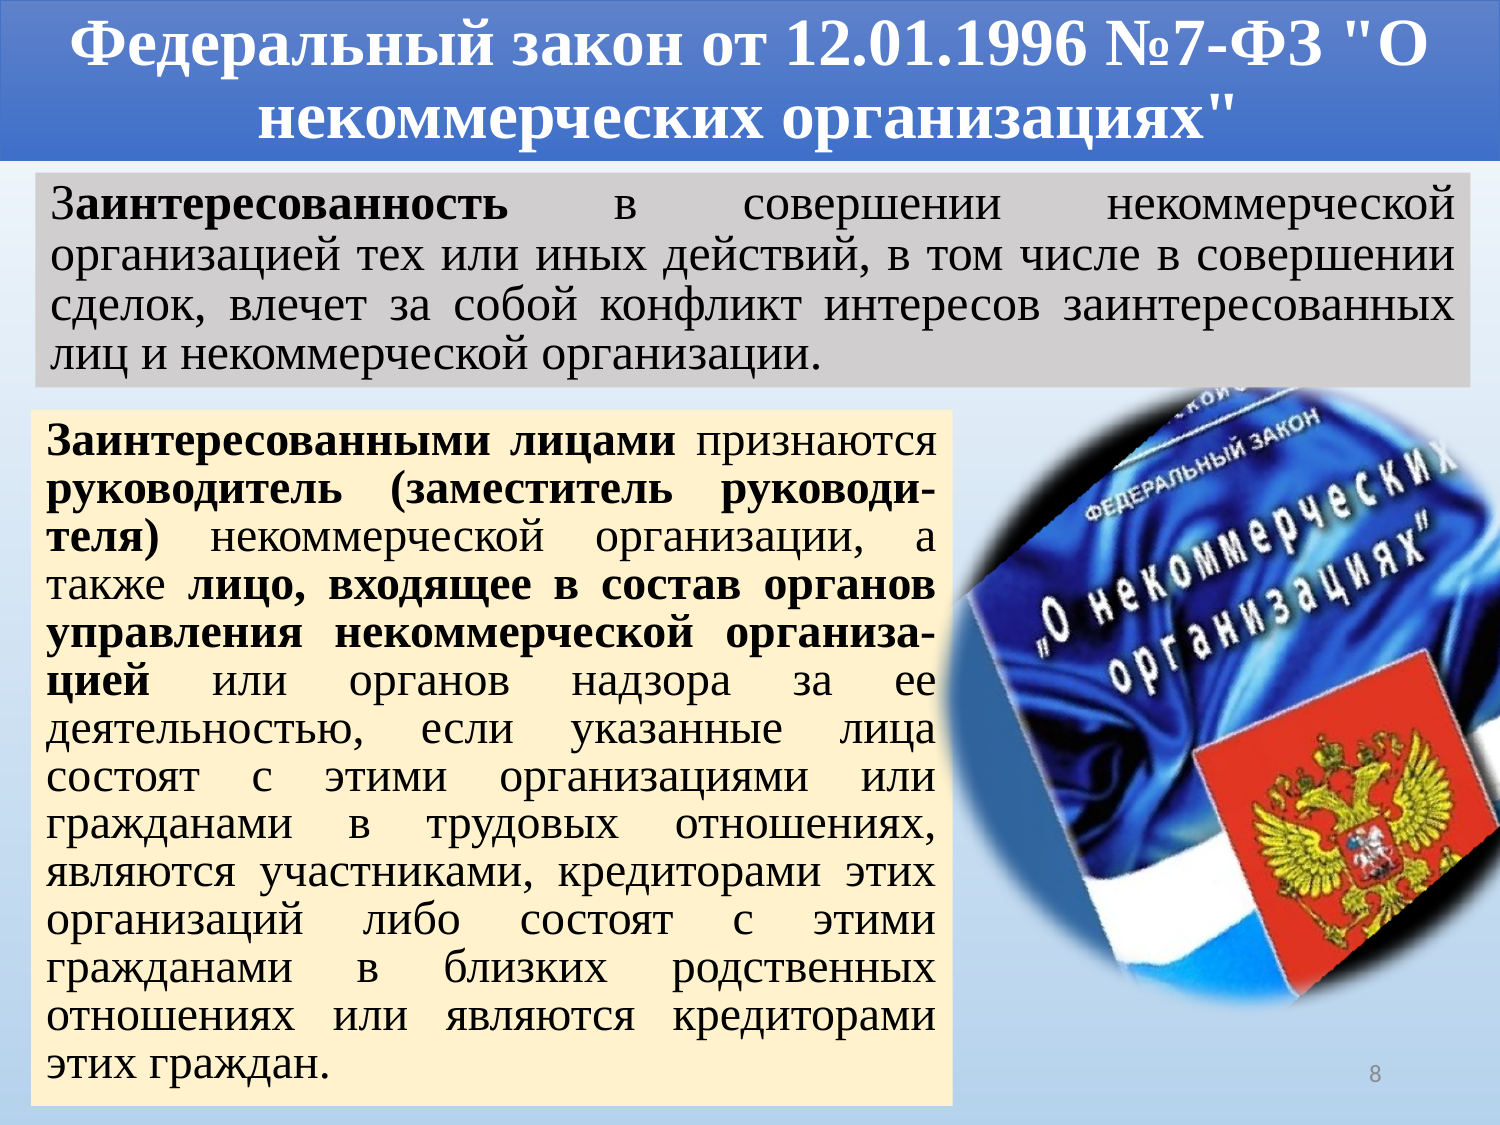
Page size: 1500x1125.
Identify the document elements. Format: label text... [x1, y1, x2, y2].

text_box Заинтересованность в совершении некоммерческой организацией тех или иных действий, в том числе в совершении сделок, влечет за собой конфликт интересов заинтересованных лиц и некоммерческой организации. [35, 172, 1471, 388]
list Заинтересованными лицами признаются руководитель (заместитель руководи-теля) некоммерческой организации, а также лицо, входящее в состав органов управления некоммерческой организа-цией или органов надзора за ее деятельностью, если указанные лица состоят с этими организациями или гражданами в трудовых отношениях, являются участниками, кредиторами этих организаций либо состоят с этими гражданами в близких родственных отношениях или являются кредиторами этих граждан. [31, 410, 953, 1106]
title Федеральный закон от 12.01.1996 №7-ФЗ "О некоммерческих организациях" [0, 0, 1500, 161]
picture [924, 369, 1500, 1016]
slide_number 8 [1059, 1042, 1397, 1103]
